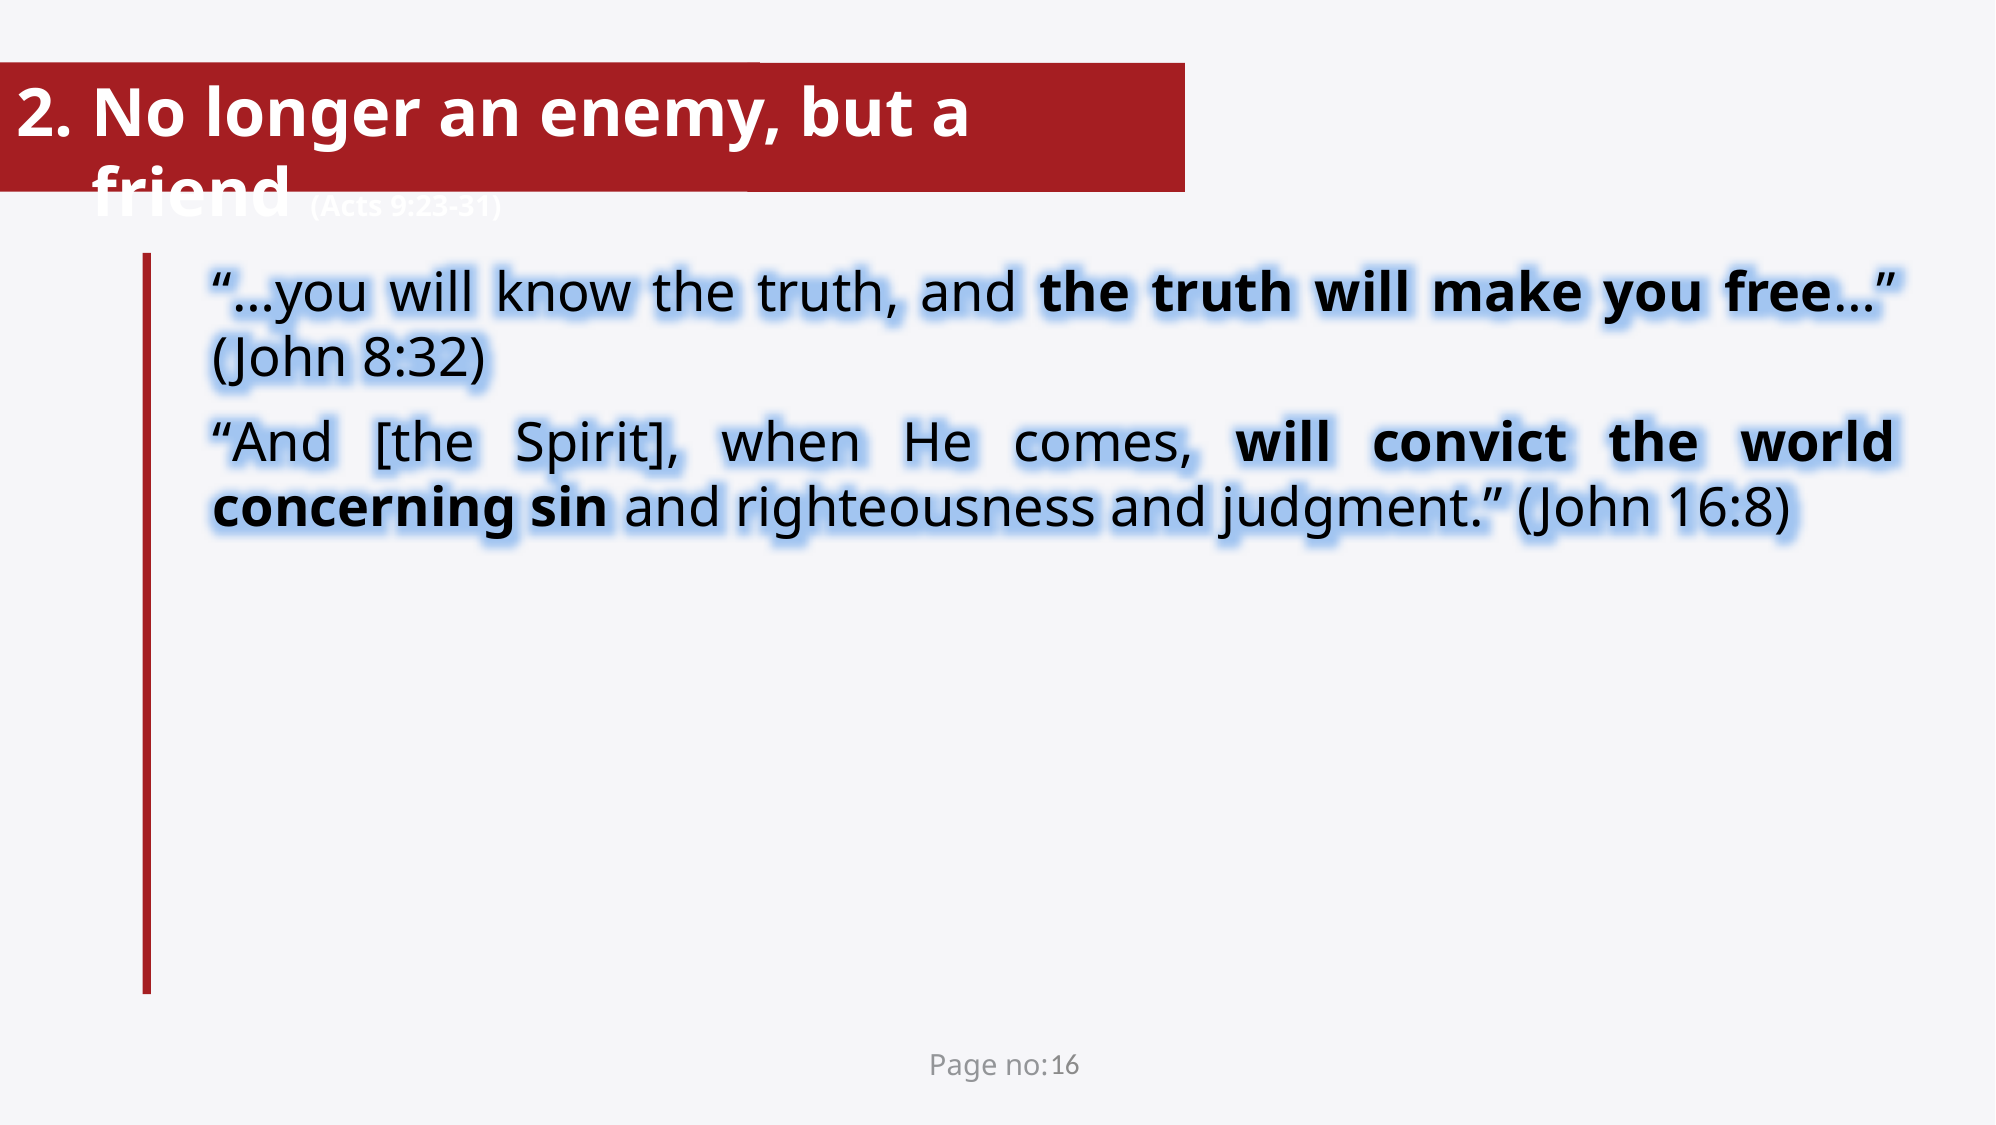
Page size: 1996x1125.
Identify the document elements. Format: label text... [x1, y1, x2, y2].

text_box “And [the Spirit], when He comes, will convict the world concerning sin and righteousness and judgment.” (John 16:8) [198, 399, 1911, 545]
text_box “…you will know the truth, and the truth will make you free…” (John 8:32) [198, 249, 1911, 388]
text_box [1, 62, 1186, 194]
